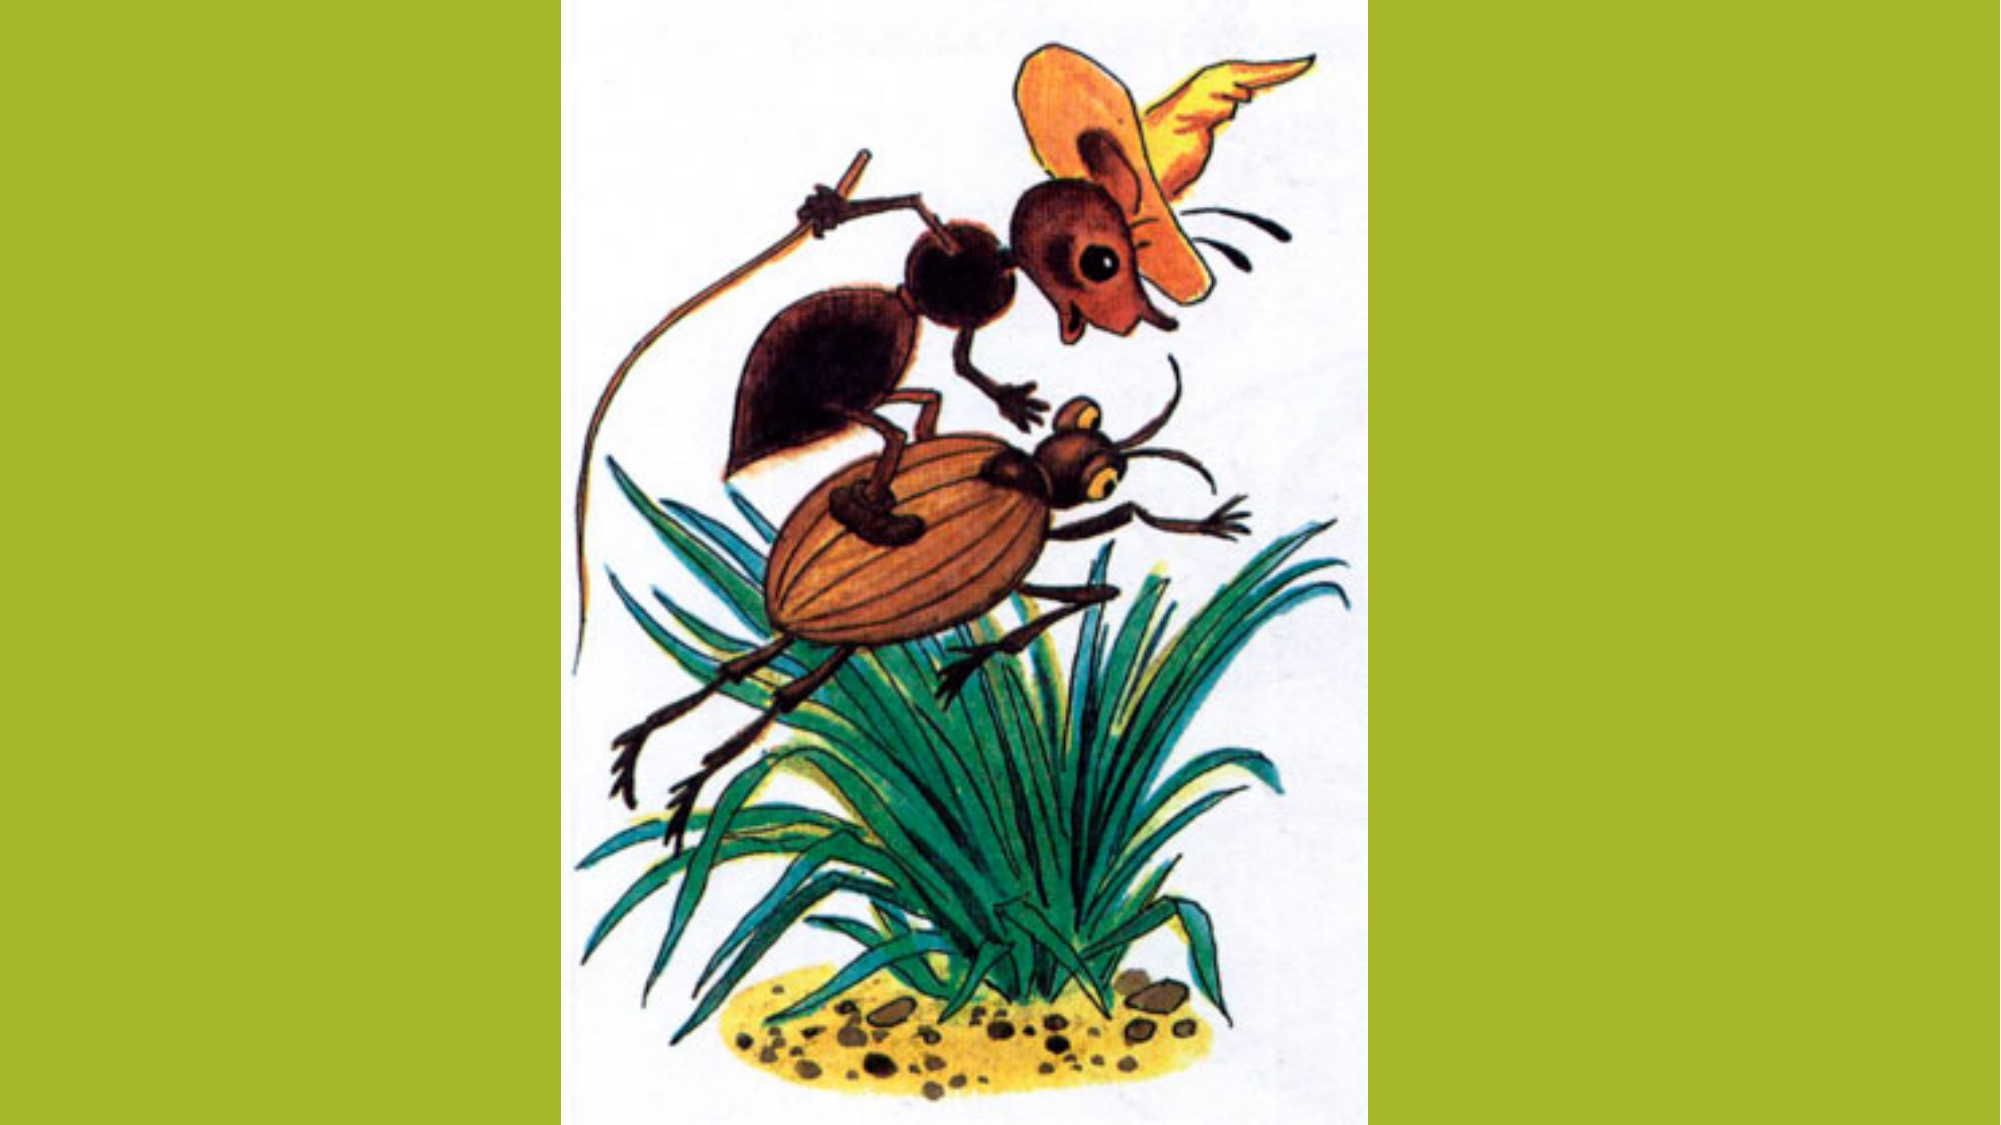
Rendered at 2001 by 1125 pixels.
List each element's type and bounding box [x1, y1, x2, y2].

picture [561, 0, 1368, 1125]
